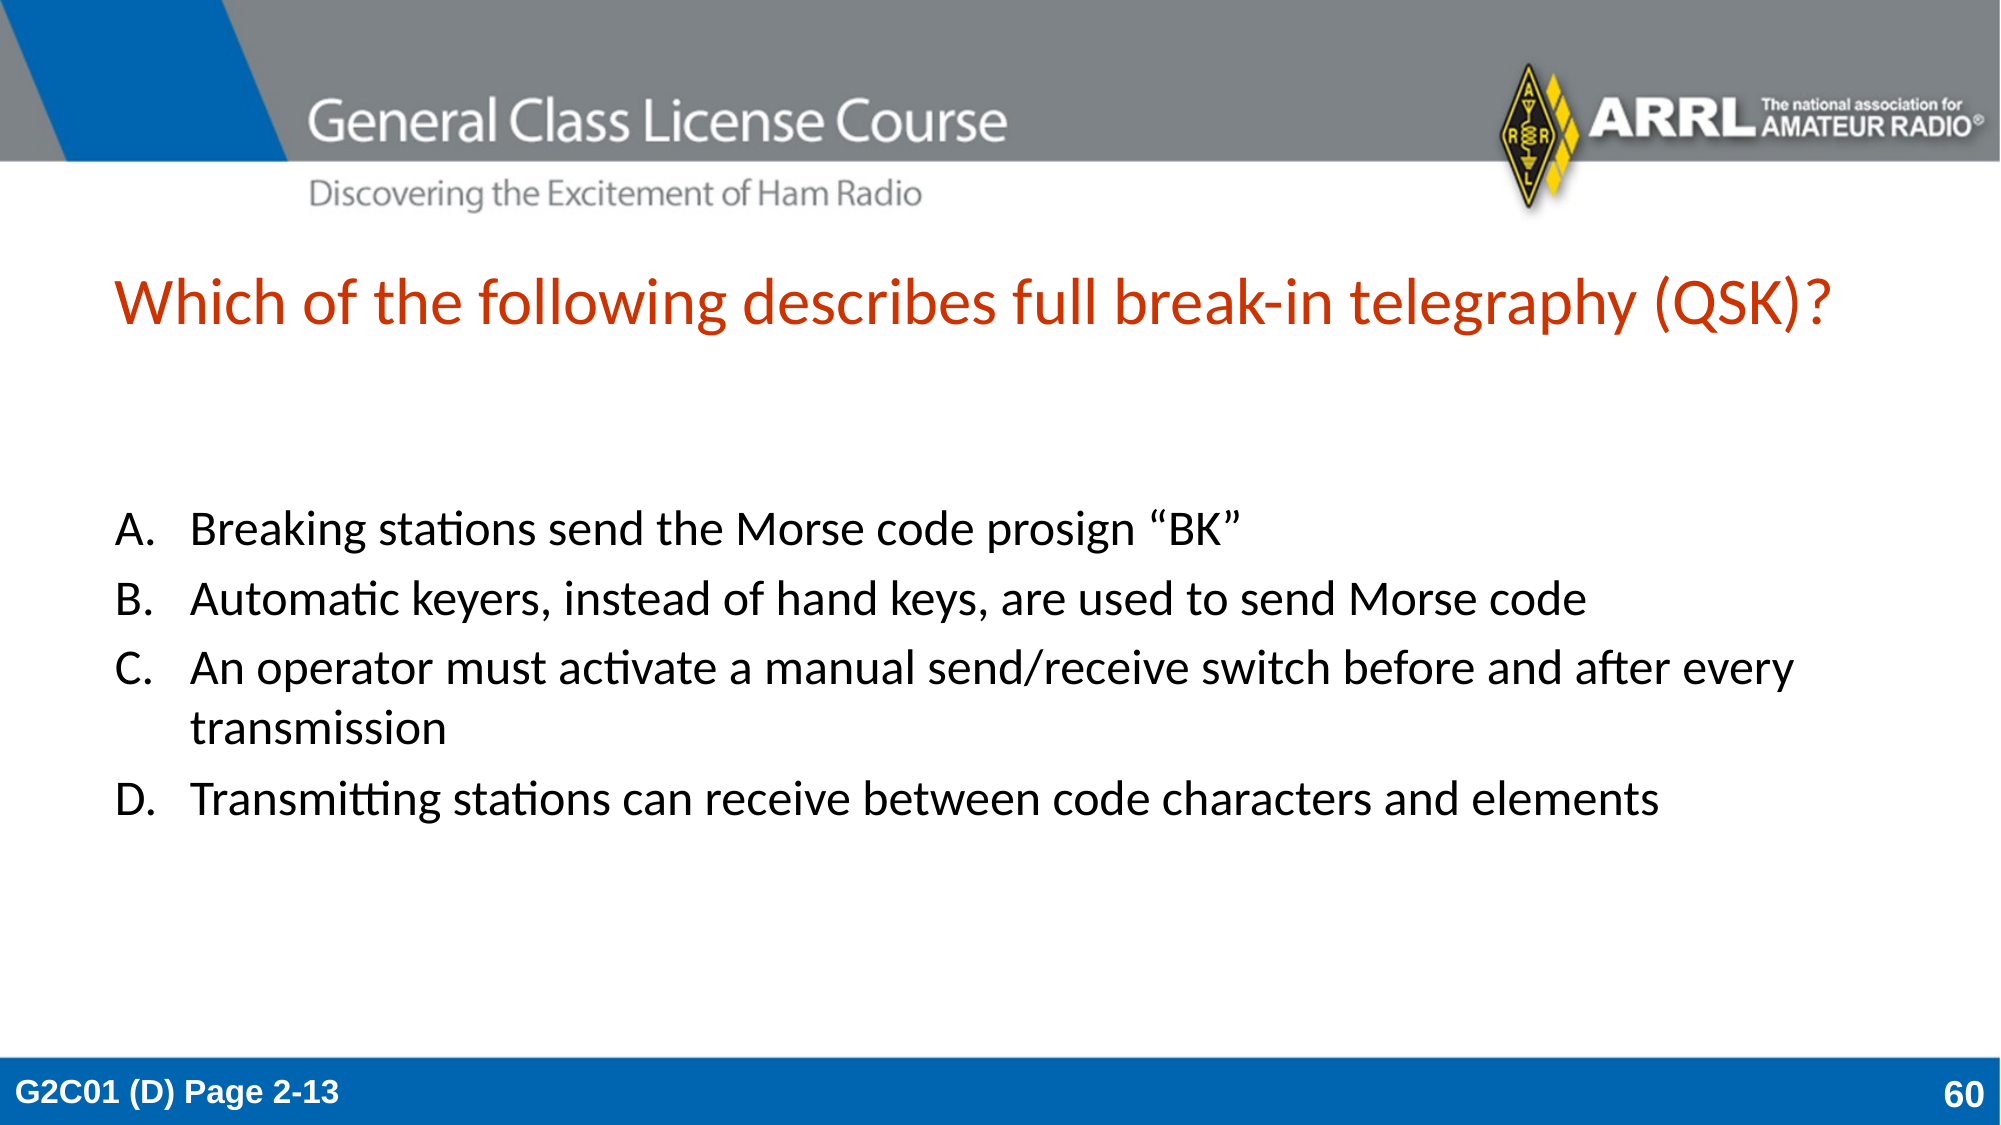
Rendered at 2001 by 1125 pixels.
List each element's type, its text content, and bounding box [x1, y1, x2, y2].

list Breaking stations send the Morse code prosign “BK” Automatic keyers, instead of hand keys, are used to send Morse code An operator must activate a manual send/receive switch before and after every transmission Transmitting stations can receive between code characters and elements [99, 487, 1900, 1005]
picture [0, 0, 2001, 1125]
title Which of the following describes full break-in telegraphy (QSK)? [99, 249, 1900, 388]
text_box 60 [1875, 1062, 2000, 1123]
text_box G2C01 (D) Page 2-13 [0, 1062, 1313, 1118]
